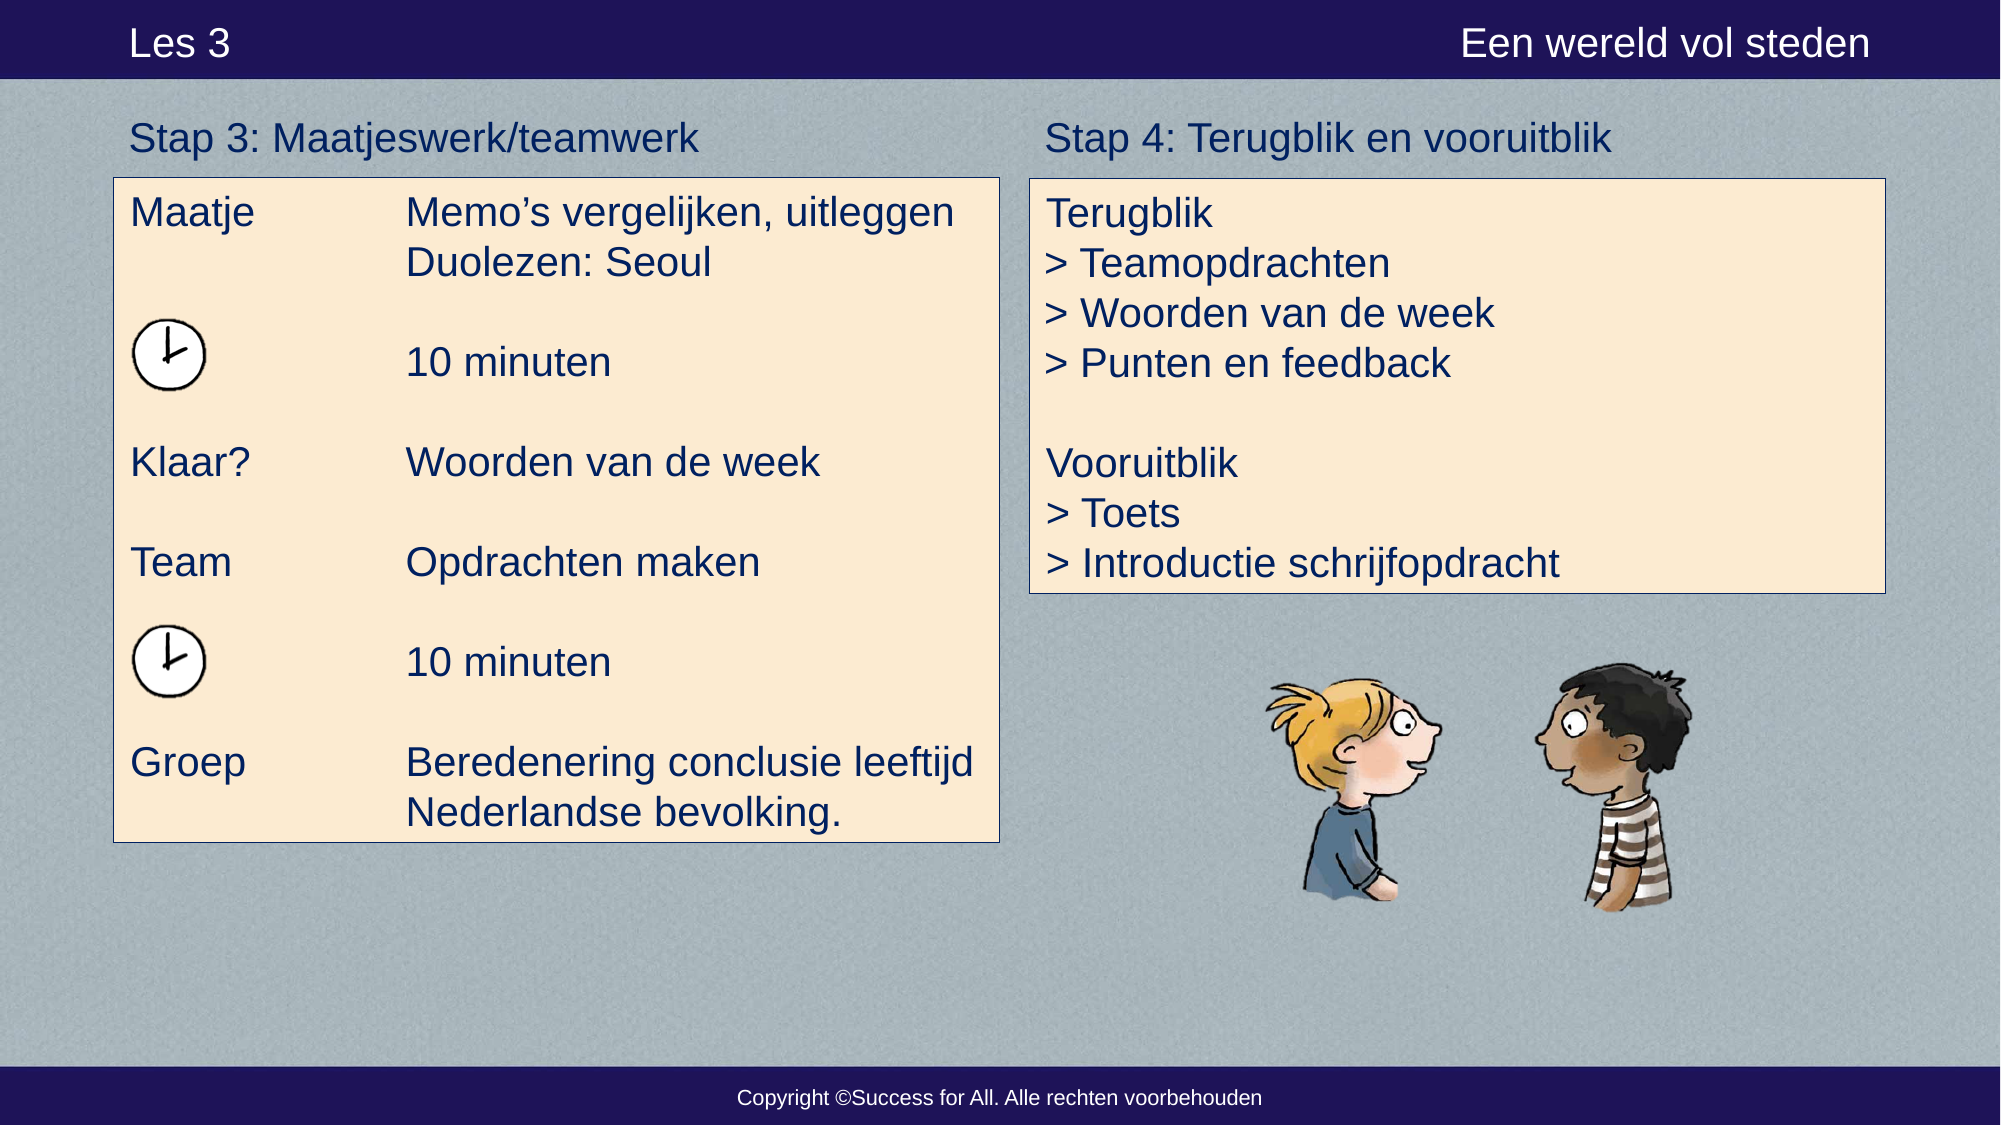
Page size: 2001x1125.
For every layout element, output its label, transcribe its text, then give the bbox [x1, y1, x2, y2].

text_box Stap 4: Terugblik en vooruitblik [1029, 103, 1822, 169]
picture [0, 0, 2001, 1125]
text_box Terugblik > Teamopdrachten > Woorden van de week > Punten en feedback Vooruitblik > Toets > Introductie schrijfopdracht [1029, 178, 1886, 594]
text_box Maatje Memo’s vergelijken, uitleggen Duolezen: Seoul 10 minuten Klaar? Woorden van de week Team Opdrachten maken 10 minuten Groep Beredenering conclusie leeftijd Nederlandse bevolking. [113, 177, 1000, 843]
text_box Stap 3: Maatjeswerk/teamwerk [114, 103, 907, 169]
text_box Een wereld vol steden [999, 8, 1886, 73]
text_box Copyright ©Success for All. Alle rechten voorbehouden [0, 1076, 2000, 1125]
text_box Les 3 [114, 8, 354, 73]
